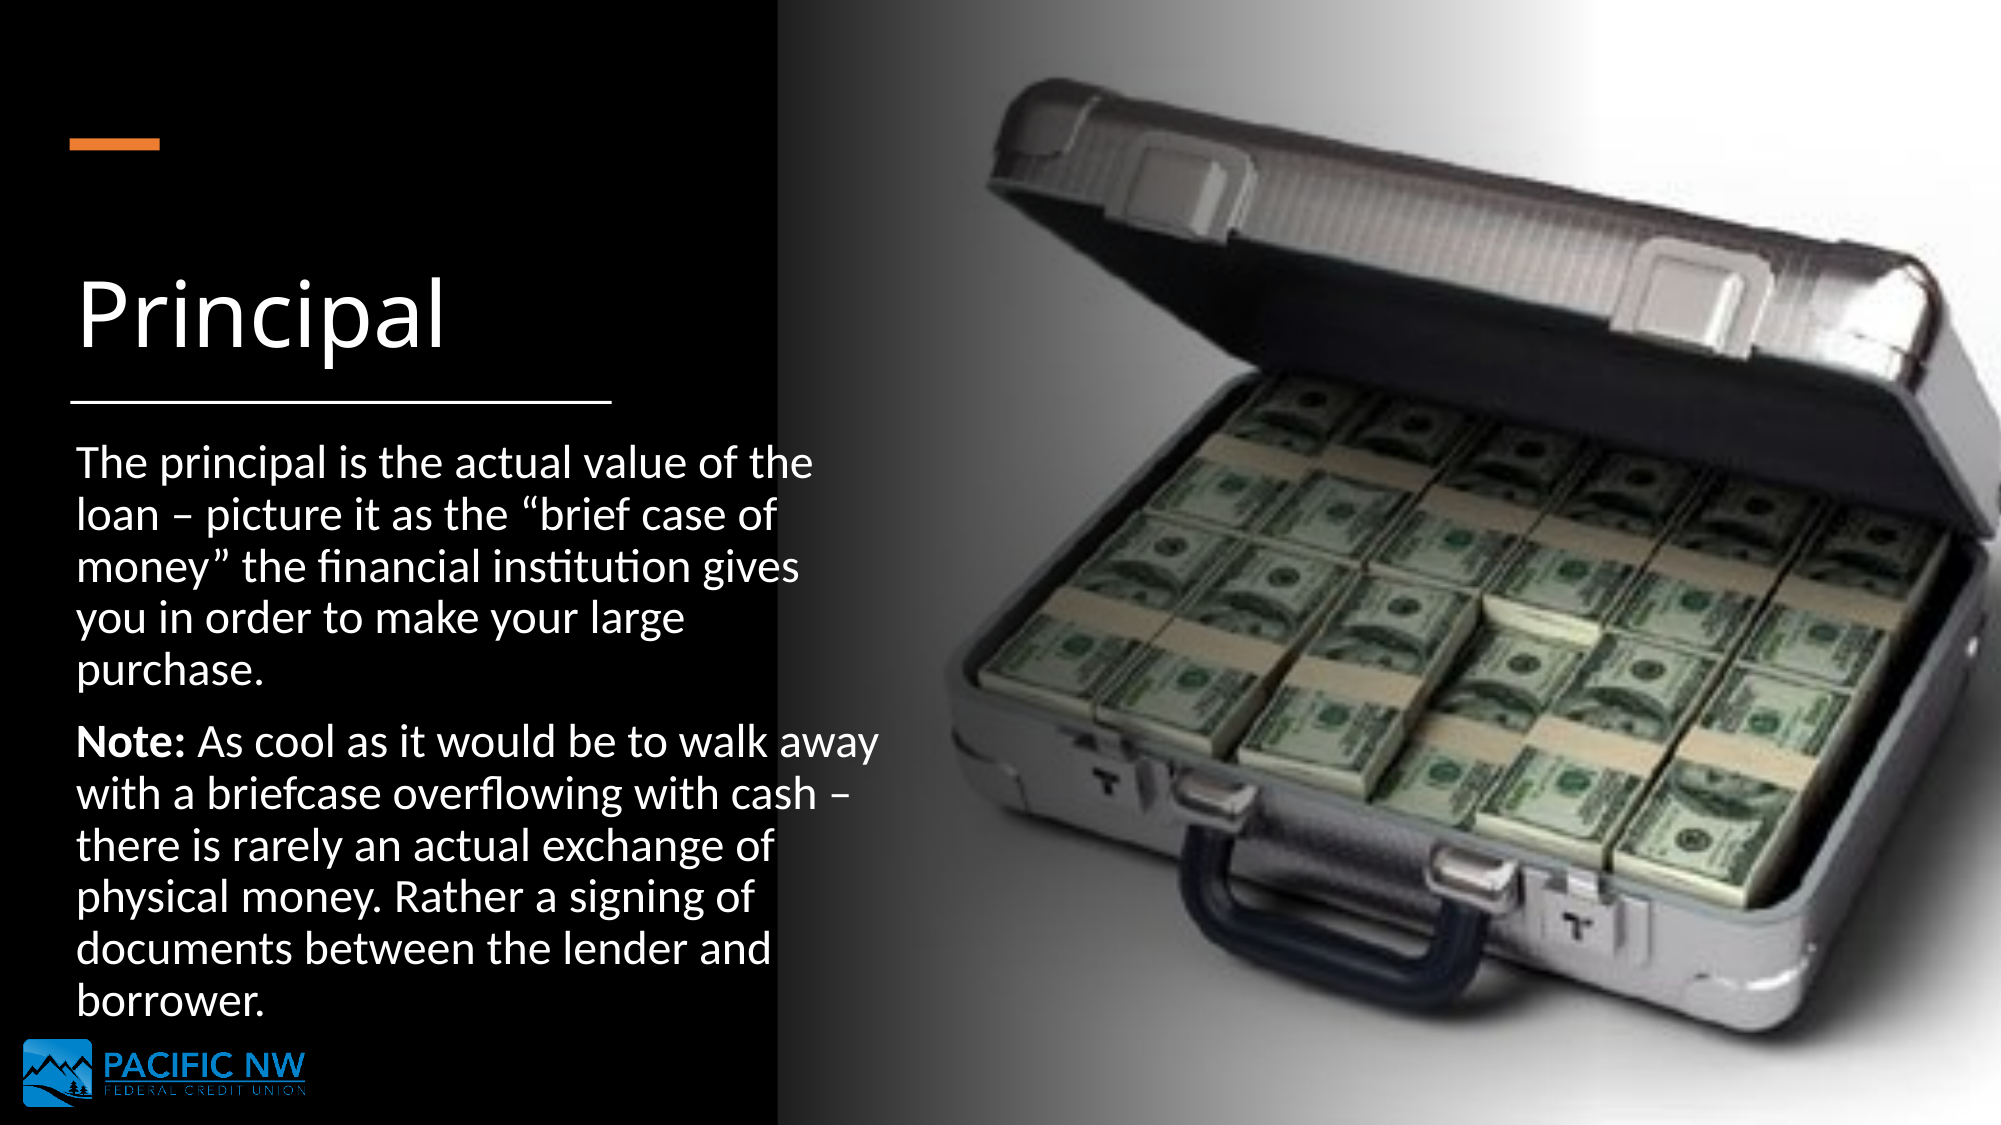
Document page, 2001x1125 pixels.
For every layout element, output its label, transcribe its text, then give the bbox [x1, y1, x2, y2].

picture [777, 0, 2001, 1125]
text_box [69, 400, 613, 405]
text_box [0, 0, 777, 1125]
title Principal [60, 190, 625, 375]
list The principal is the actual value of the loan – picture it as the “brief case of money” the financial institution gives you in order to make your large purchase. Note: As cool as it would be to walk away with a briefcase overflowing with cash – there is rarely an actual exchange of physical money. Rather a signing of documents between the lender and borrower. [60, 429, 777, 1040]
text_box [69, 137, 161, 151]
picture [23, 1039, 305, 1108]
